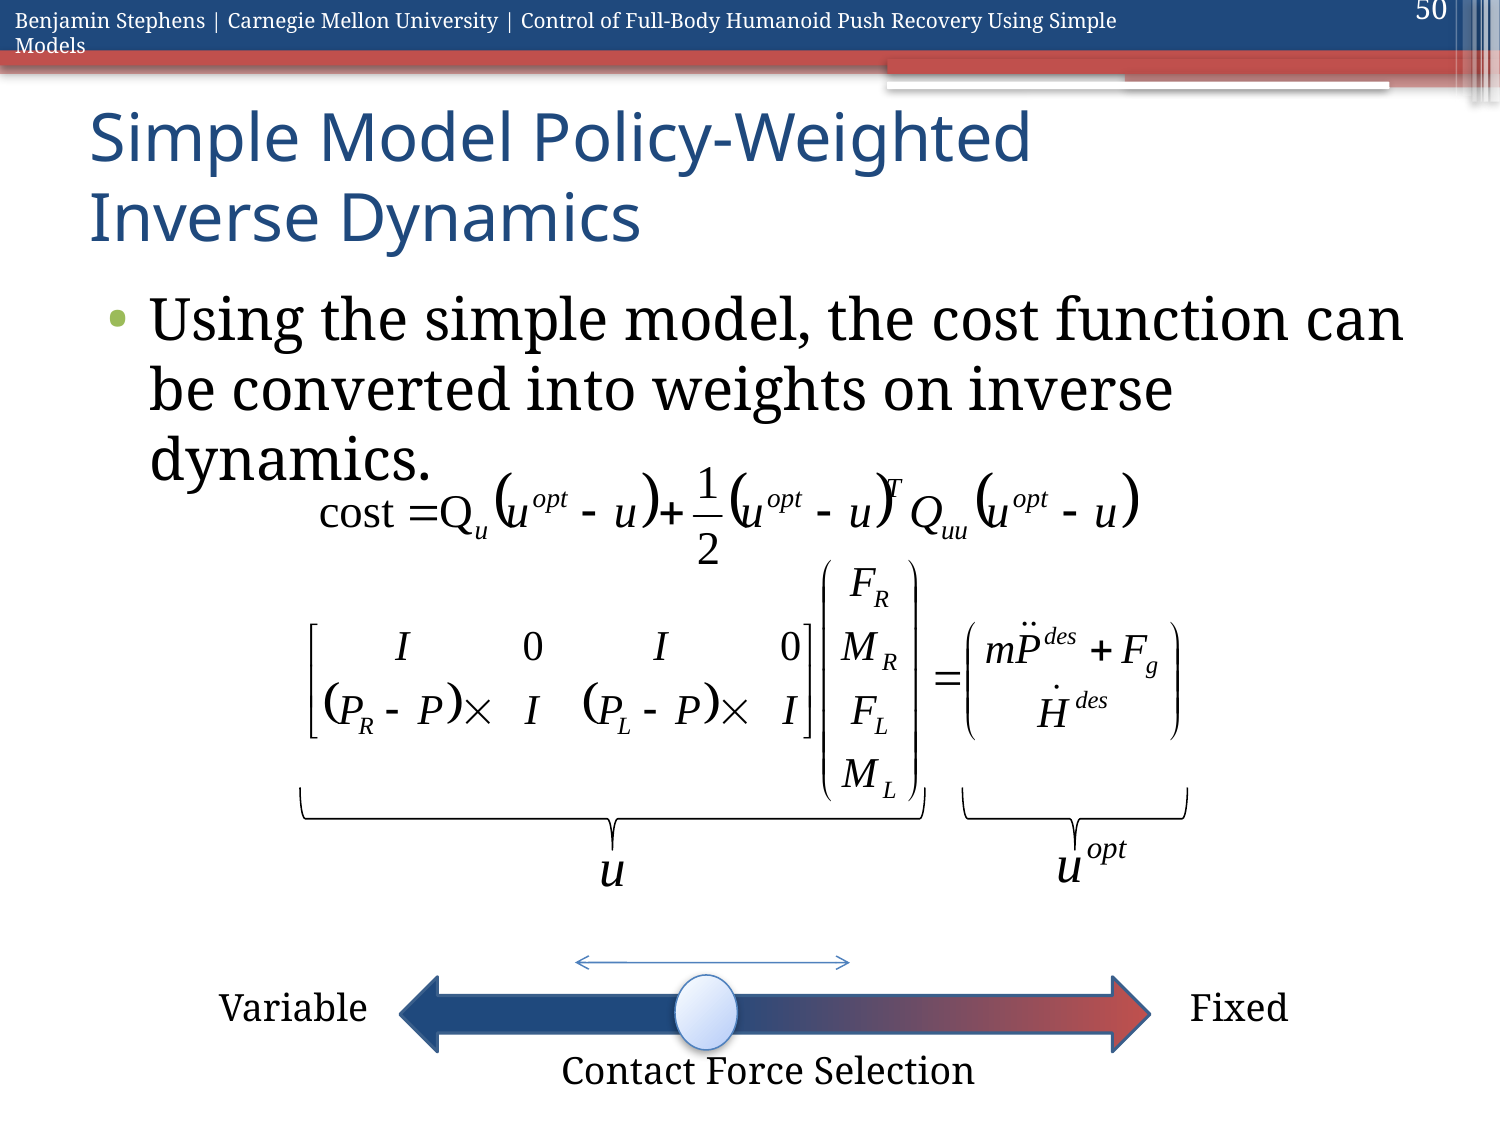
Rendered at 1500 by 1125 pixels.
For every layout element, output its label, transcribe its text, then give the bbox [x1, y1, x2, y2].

slide_number 50 [1374, 0, 1463, 38]
text_box [609, 824, 616, 848]
title Simple Model Policy-Weighted Inverse Dynamics [75, 87, 1425, 263]
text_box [312, 453, 1138, 576]
list Using the simple model, the cost function can be converted into weights on inverse dynamics. [75, 275, 1425, 1079]
text_box [738, 975, 1152, 1054]
text_box Fixed [1175, 976, 1425, 1037]
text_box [299, 549, 1194, 813]
text_box [450, 993, 673, 1035]
text_box [674, 974, 739, 1051]
text_box Contact Force Selection [525, 1039, 1013, 1100]
text_box [420, 1037, 439, 1054]
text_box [1049, 824, 1139, 897]
text_box Variable [137, 976, 450, 1037]
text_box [592, 850, 638, 901]
